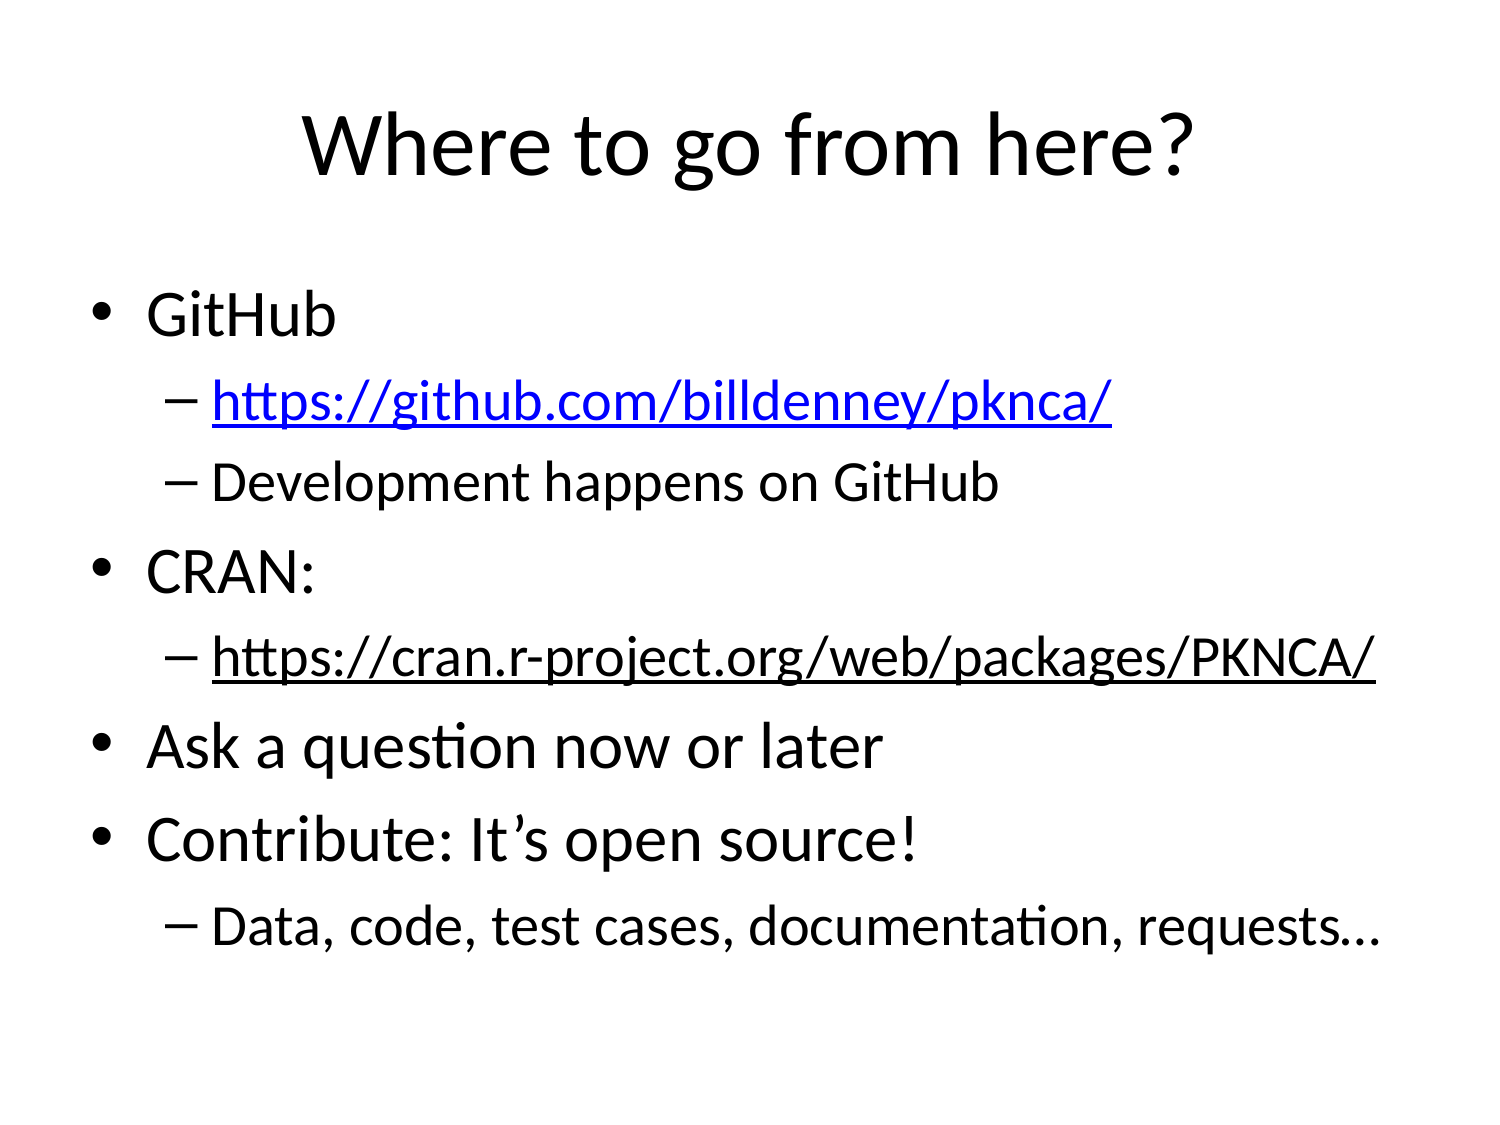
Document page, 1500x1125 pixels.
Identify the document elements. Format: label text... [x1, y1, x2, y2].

list GitHub https://github.com/billdenney/pknca/ Development happens on GitHub CRAN: https://cran.r-project.org/web/packages/PKNCA/ Ask a question now or later Contribute: It’s open source! Data, code, test cases, documentation, requests… [75, 262, 1425, 1005]
title Where to go from here? [75, 45, 1425, 233]
